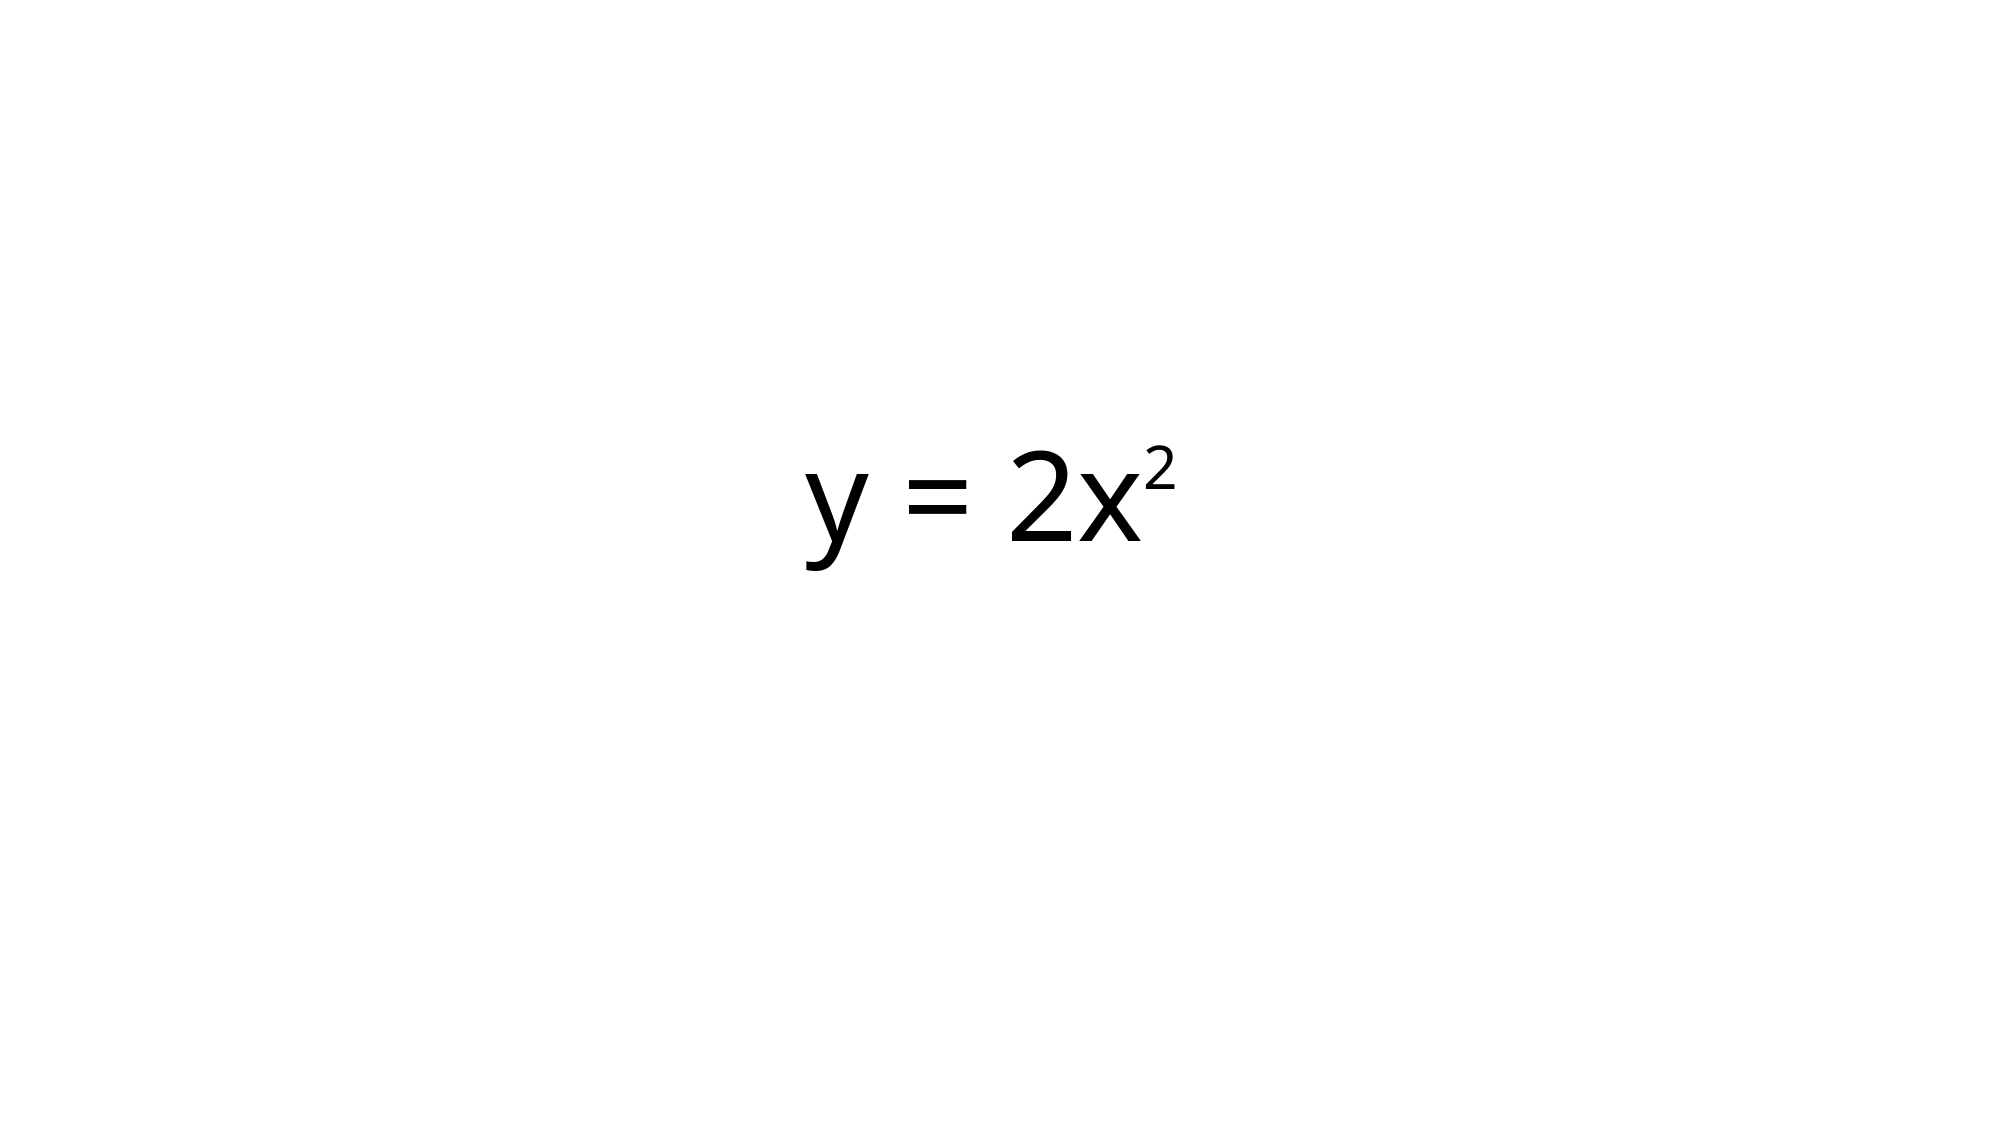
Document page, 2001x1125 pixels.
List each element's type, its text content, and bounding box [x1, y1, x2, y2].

title y = 2x2 [249, 184, 1750, 576]
